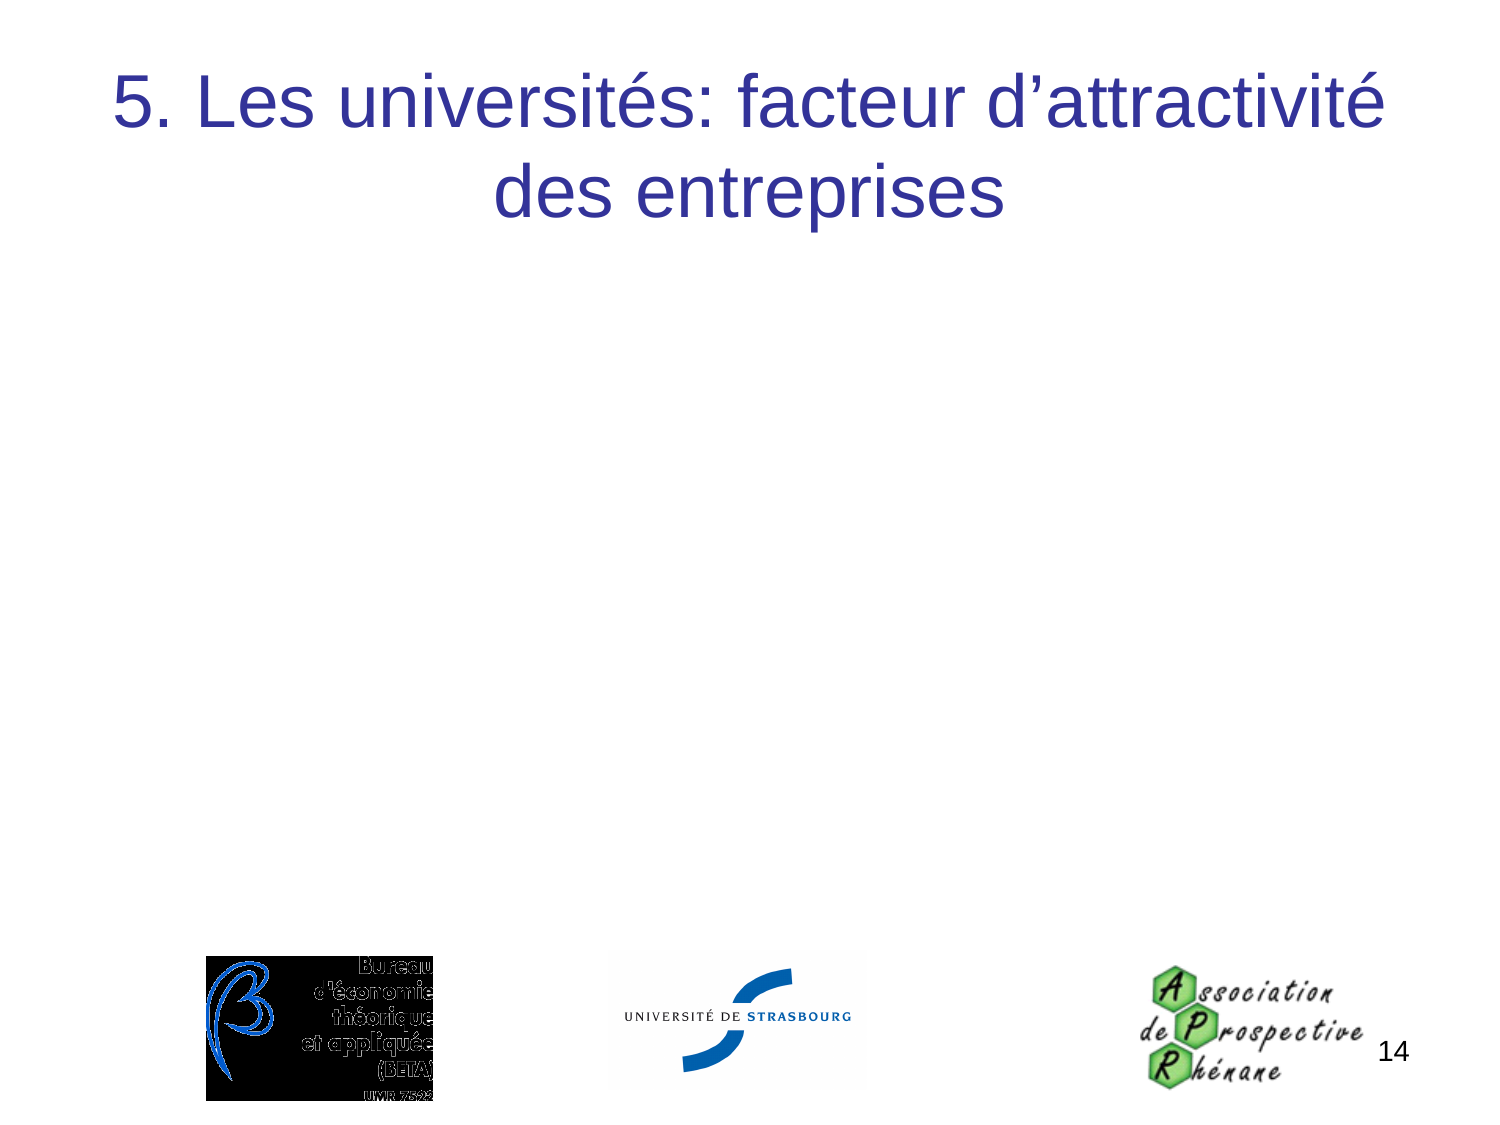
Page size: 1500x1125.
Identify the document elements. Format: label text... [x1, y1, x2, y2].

title 5. Les universités: facteur d’attractivité des entreprises [75, 45, 1425, 233]
slide_number 14 [1074, 1024, 1426, 1103]
